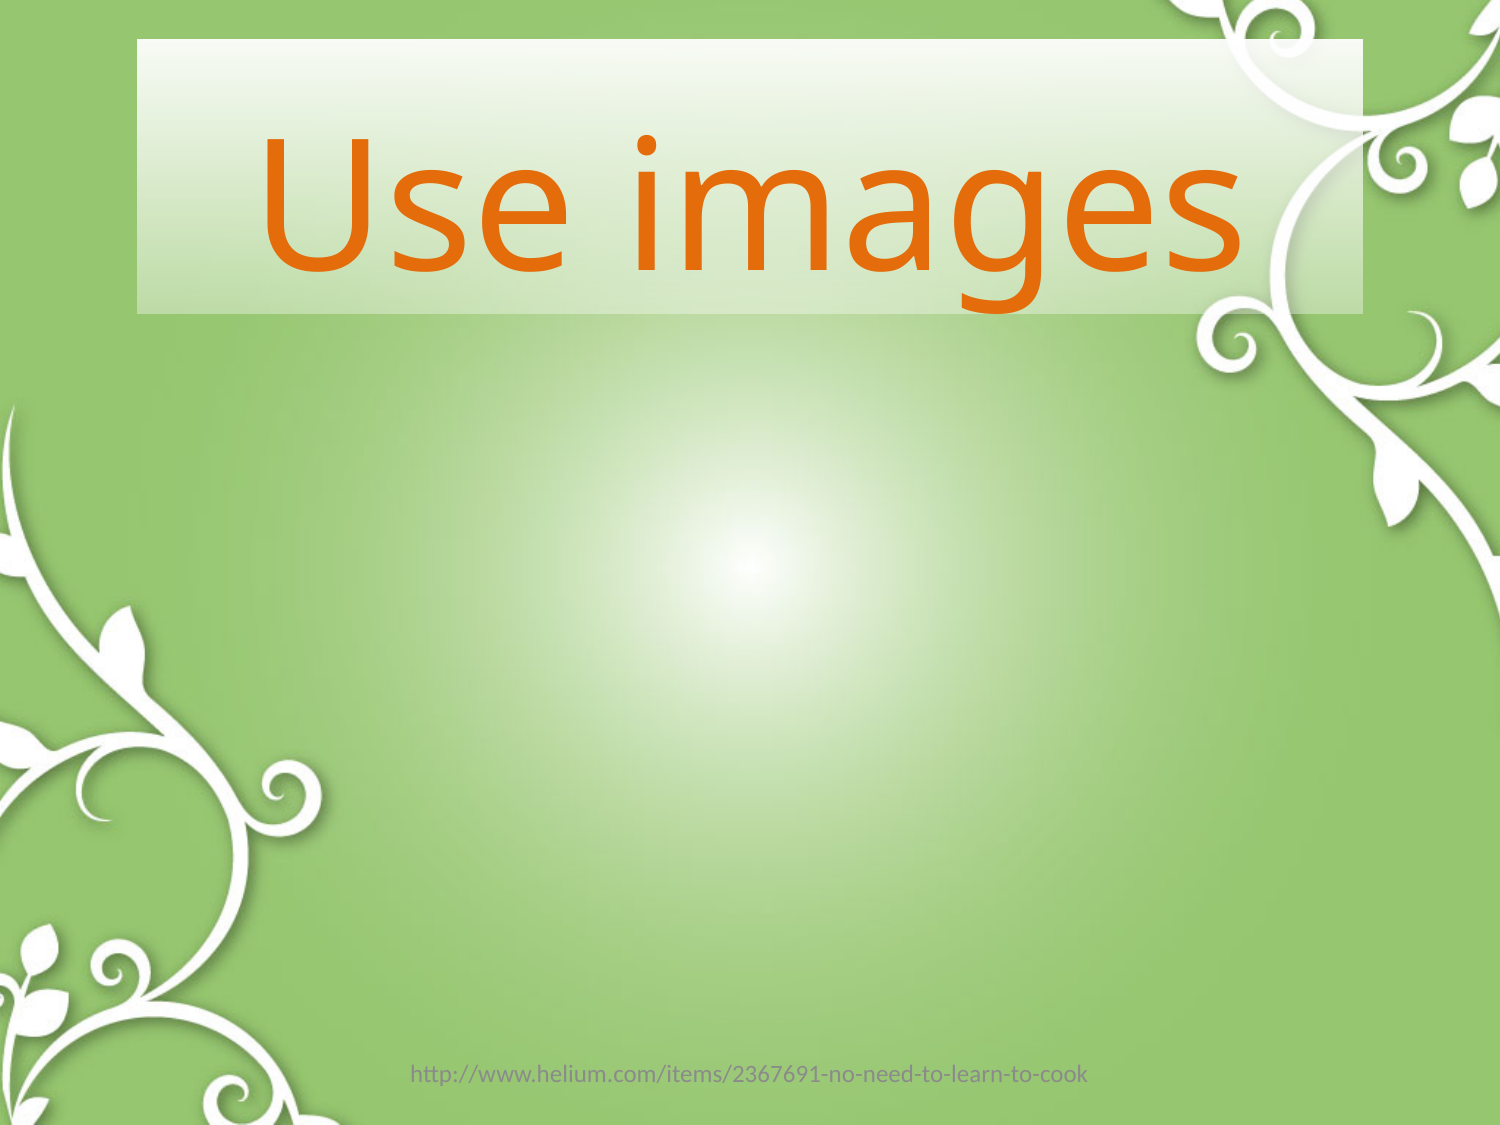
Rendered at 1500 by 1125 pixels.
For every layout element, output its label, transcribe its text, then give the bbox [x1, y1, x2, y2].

footer http://www.helium.com/items/2367691-no-need-to-learn-to-cook [174, 1042, 1325, 1103]
text_box Use images [137, 39, 1363, 314]
picture [0, 0, 1500, 1125]
